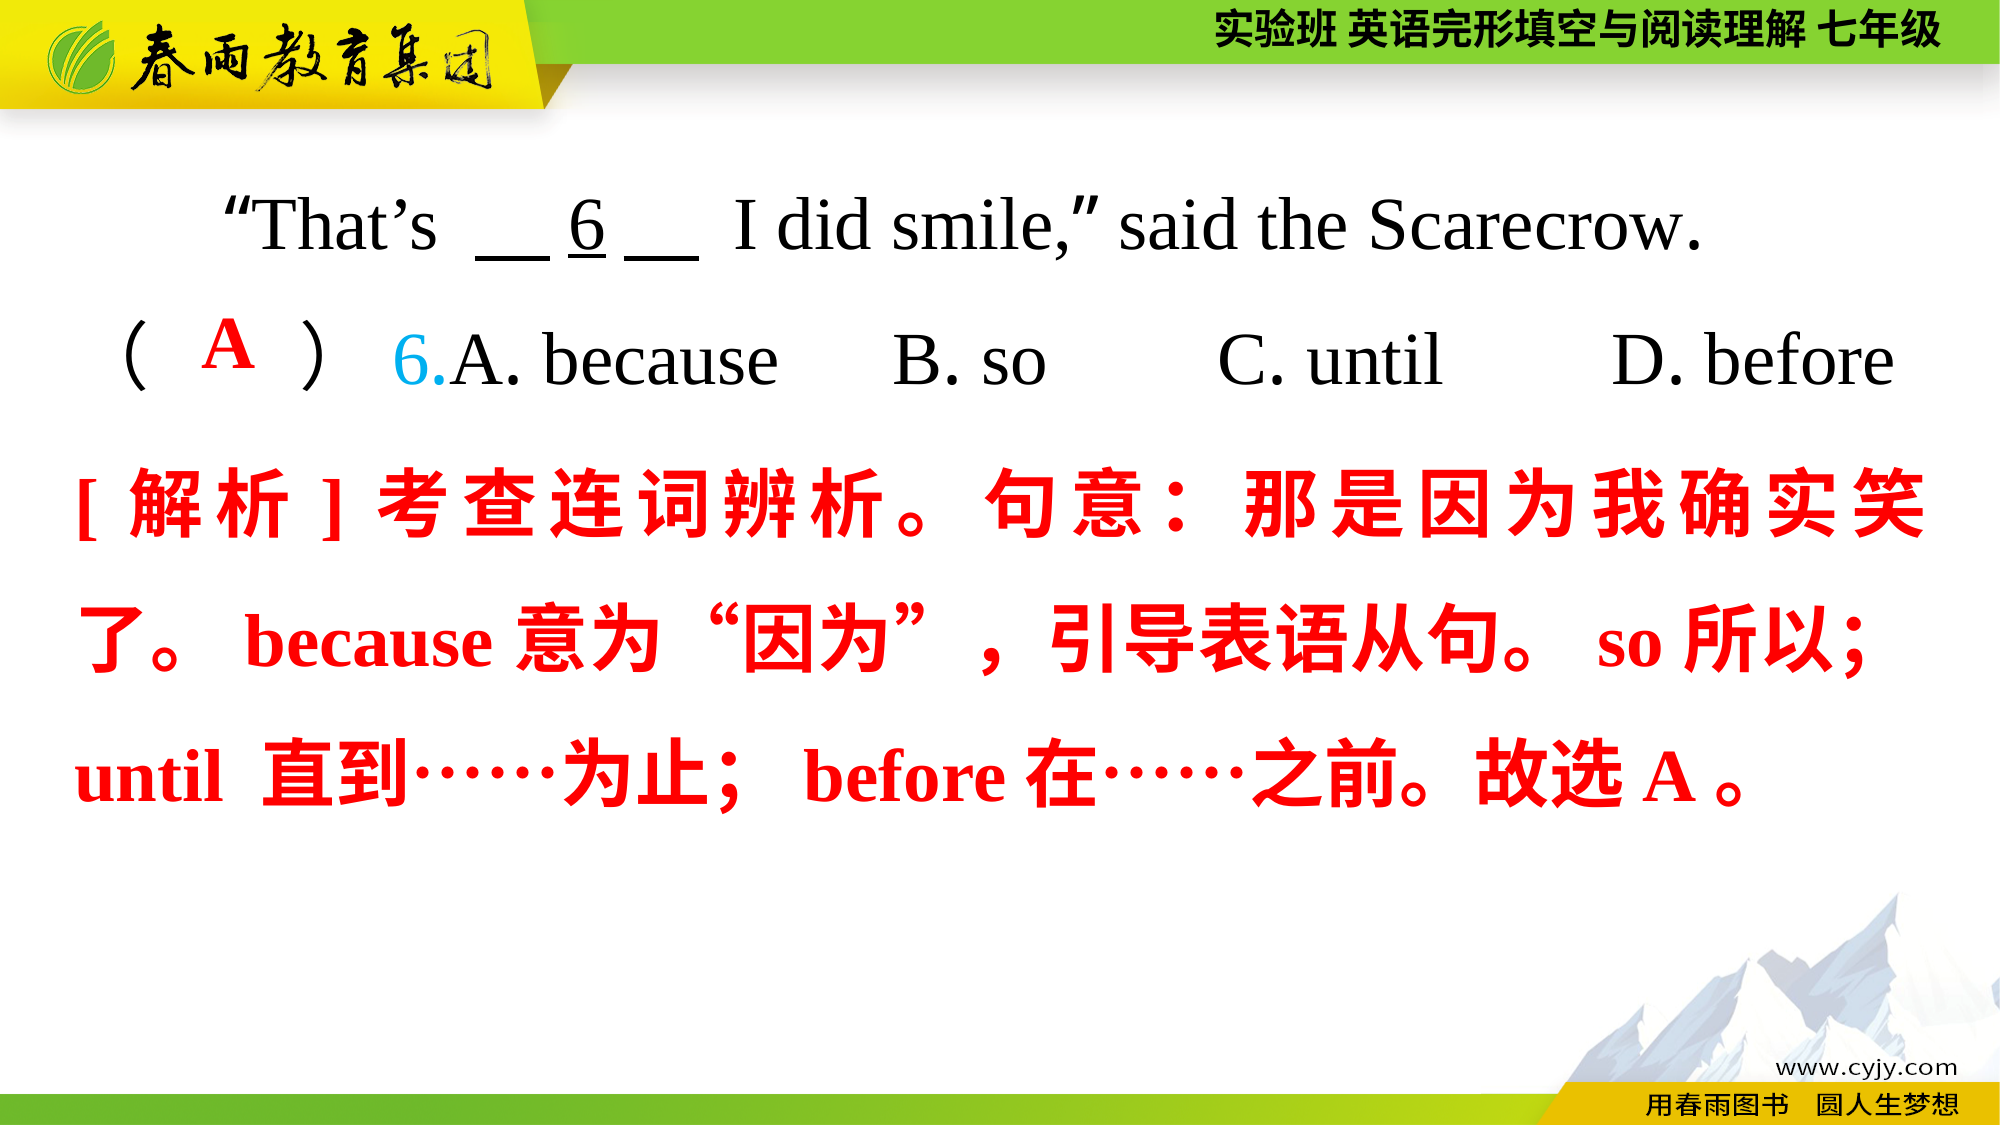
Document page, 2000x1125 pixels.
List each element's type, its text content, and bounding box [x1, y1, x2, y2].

text_box [解析]考查连词辨析。句意：那是因为我确实笑了。because意为“因为”，引导表语从句。so所以；until 直到……为止；before在……之前。故选A。 [59, 403, 1944, 824]
picture [0, 0, 2000, 1125]
list “That’s 6 I did smile,” said the Scarecrow. （ ）6.A. because B. so C. until D. before [59, 122, 1944, 403]
text_box A [186, 286, 271, 392]
